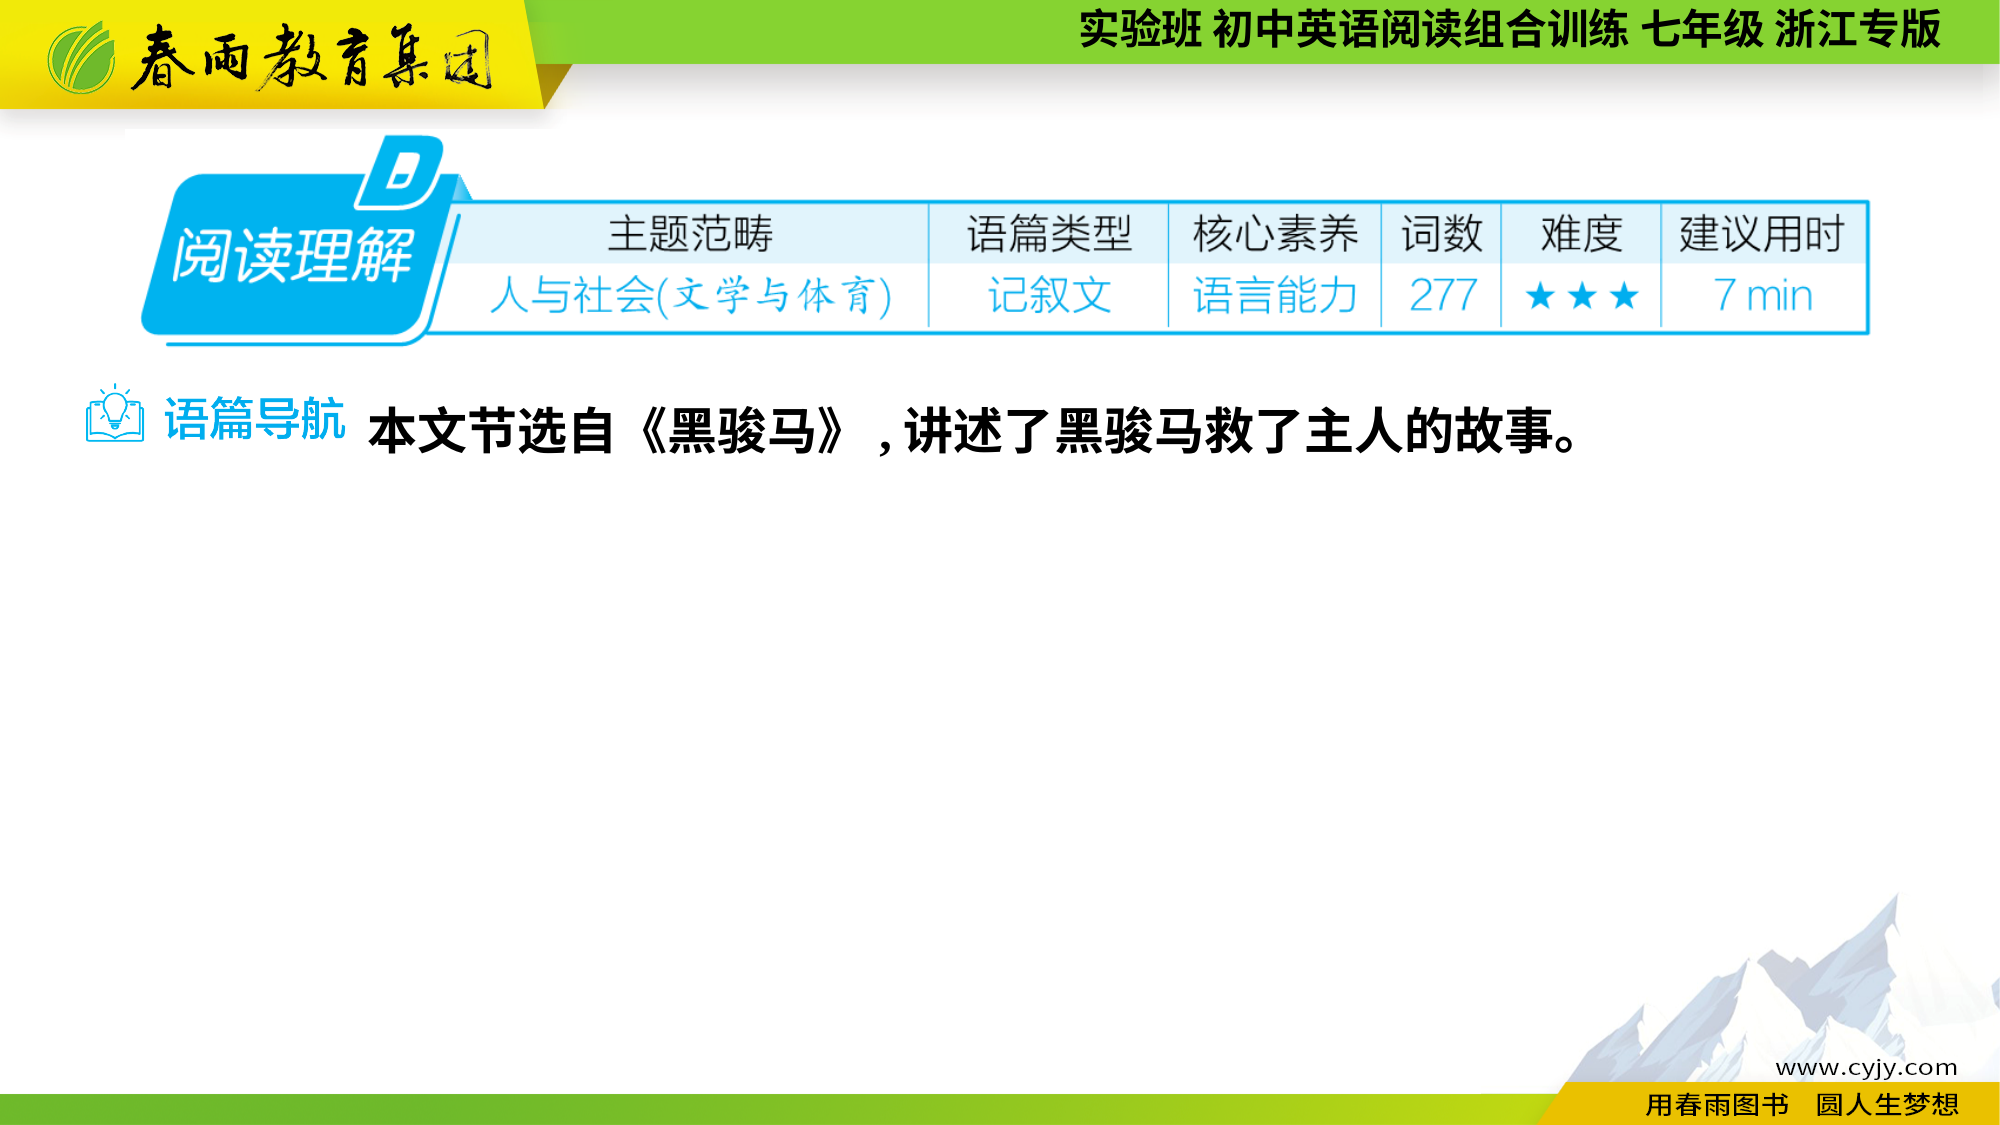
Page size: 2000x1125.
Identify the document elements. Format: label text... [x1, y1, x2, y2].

list 本文节选自《黑骏马》,讲述了黑骏马救了主人的故事。 [59, 361, 1944, 457]
picture [0, 0, 2000, 1125]
